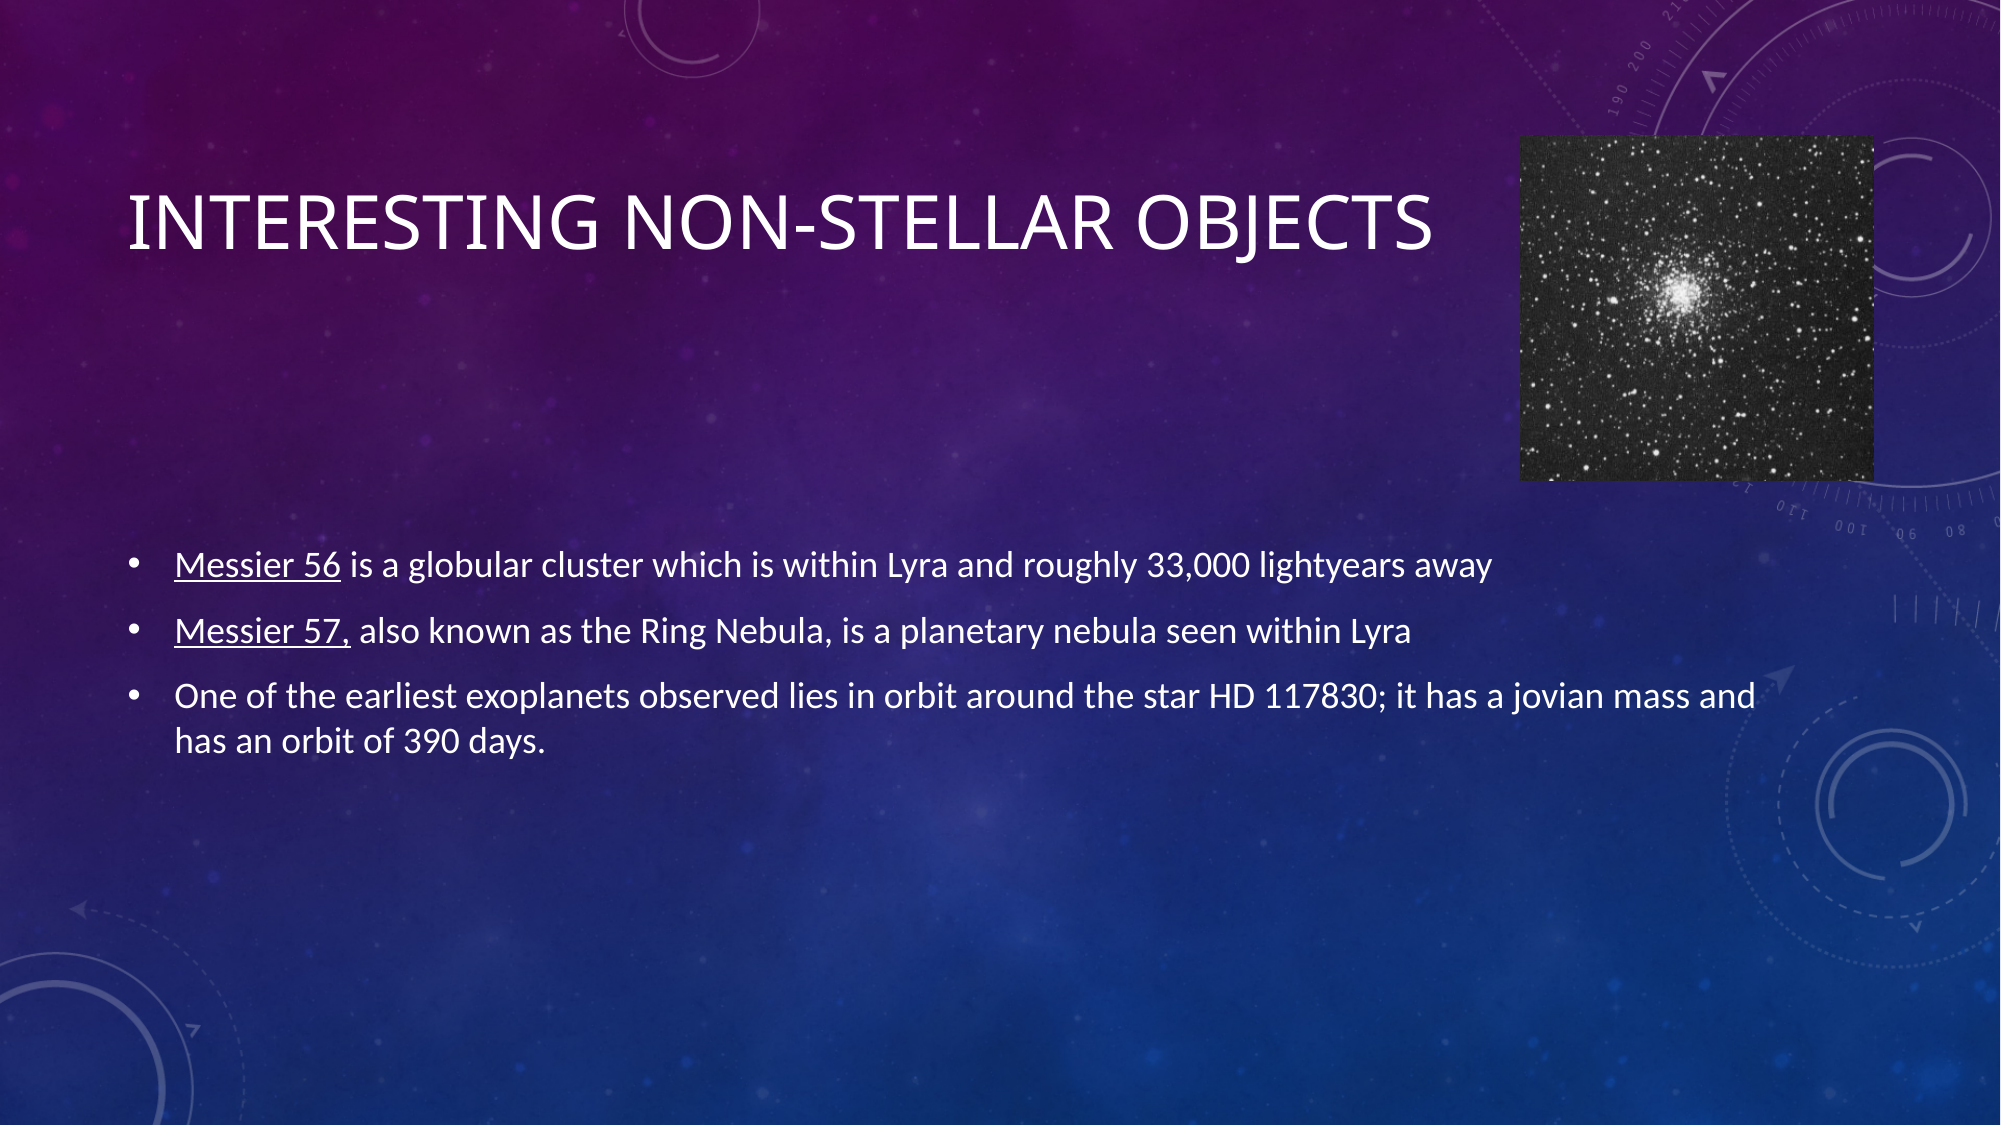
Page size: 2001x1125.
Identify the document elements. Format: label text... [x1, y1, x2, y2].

list Messier 56 is a globular cluster which is within Lyra and roughly 33,000 lightyears away Messier 57, also known as the Ring Nebula, is a planetary nebula seen within Lyra One of the earliest exoplanets observed lies in orbit around the star HD 117830; it has a jovian mass and has an orbit of 390 days. [112, 351, 1775, 950]
title Interesting non-stellar objects [112, 99, 1775, 339]
picture [0, 0, 2001, 1125]
